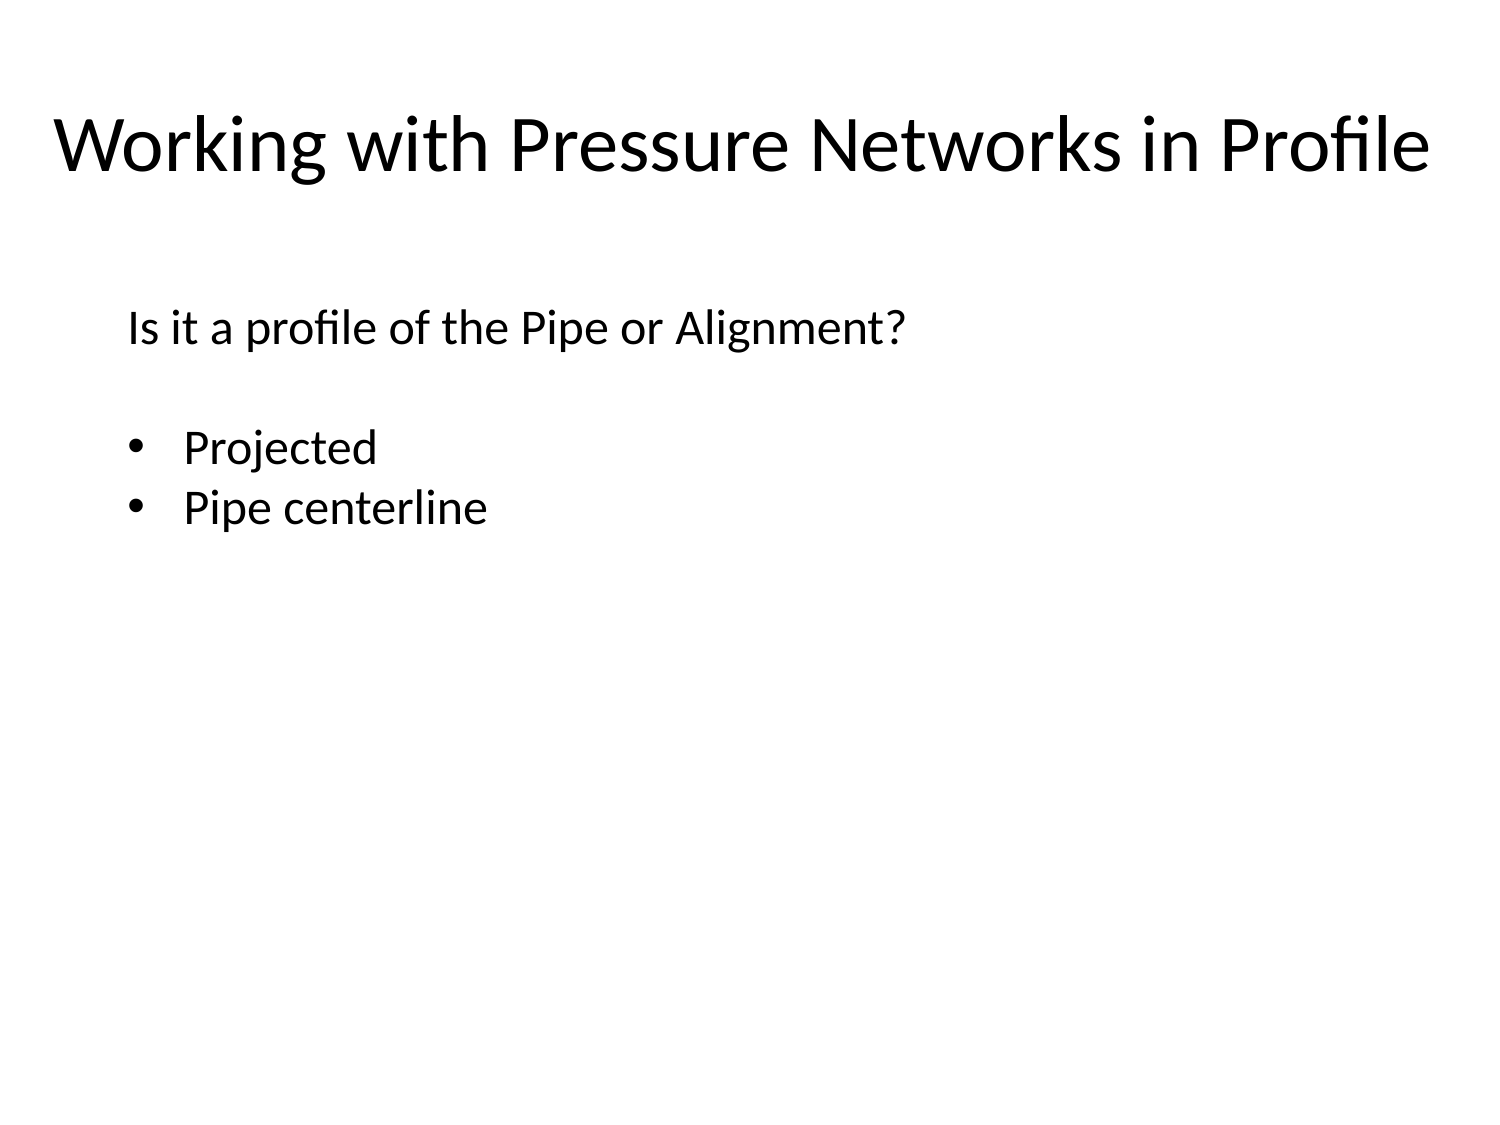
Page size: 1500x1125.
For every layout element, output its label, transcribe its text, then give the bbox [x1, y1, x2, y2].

title Working with Pressure Networks in Profile [12, 45, 1475, 233]
text_box Is it a profile of the Pipe or Alignment? Projected Pipe centerline [112, 287, 1325, 588]
